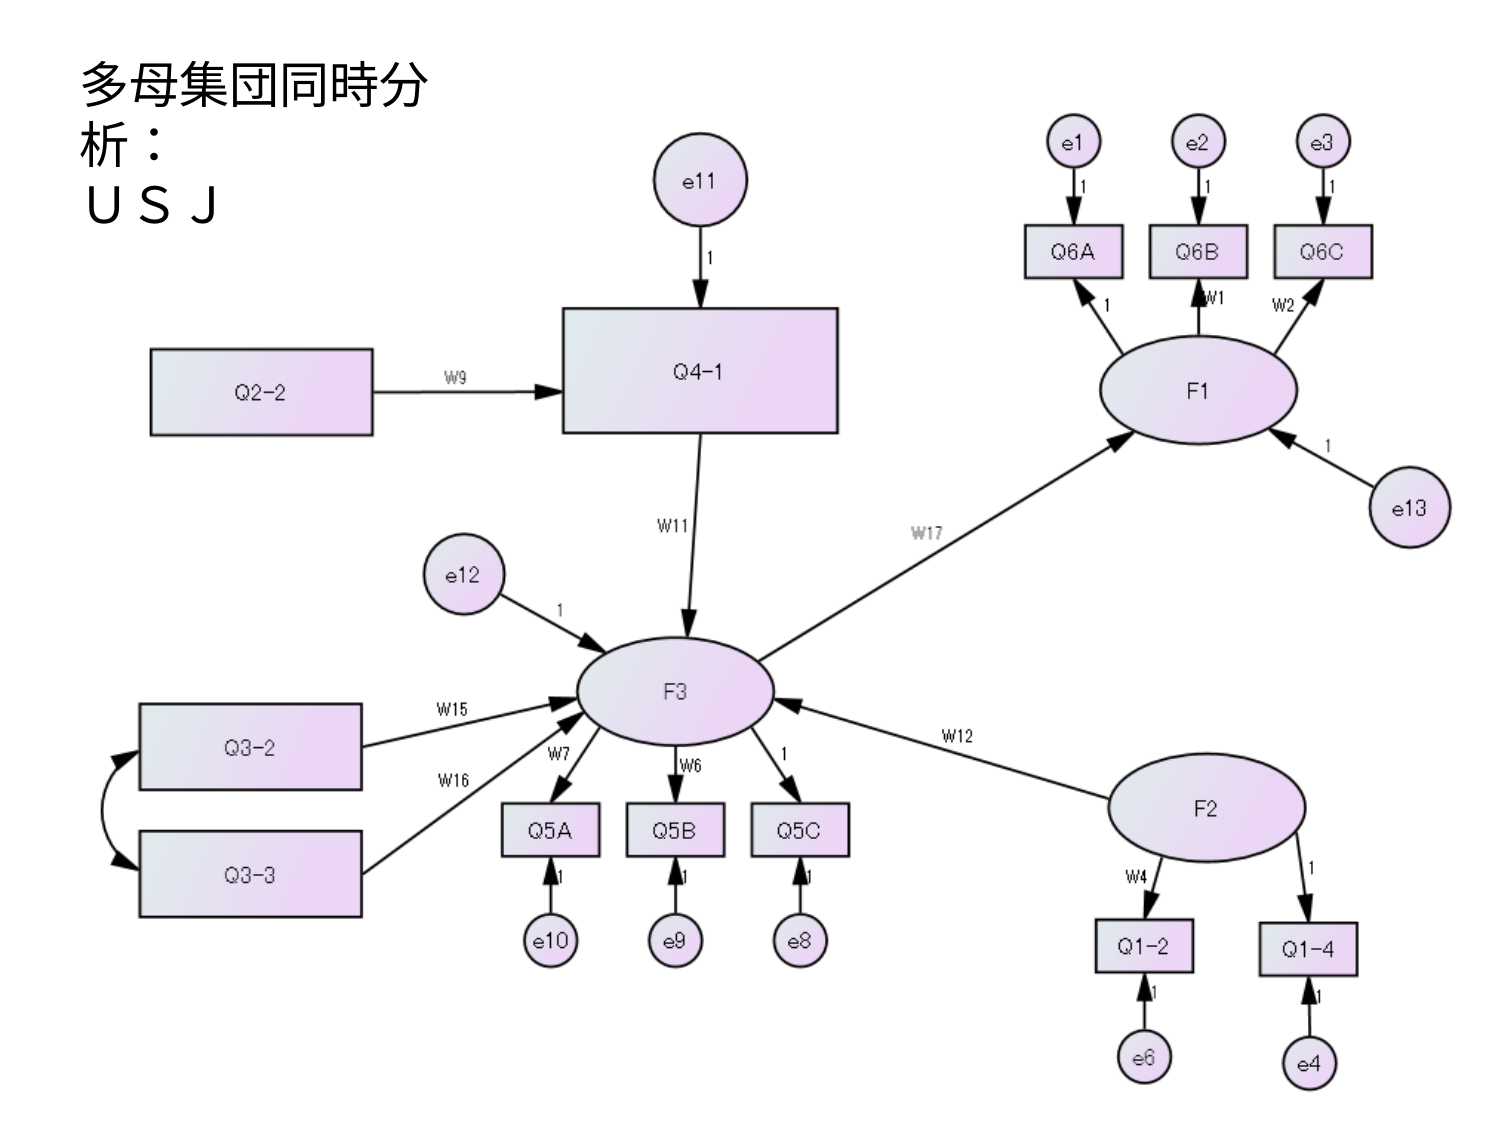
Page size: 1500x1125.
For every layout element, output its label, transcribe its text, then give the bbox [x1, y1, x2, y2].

picture [64, 103, 1467, 1104]
text_box 多母集団同時分析： ＵＳＪ [64, 45, 538, 102]
